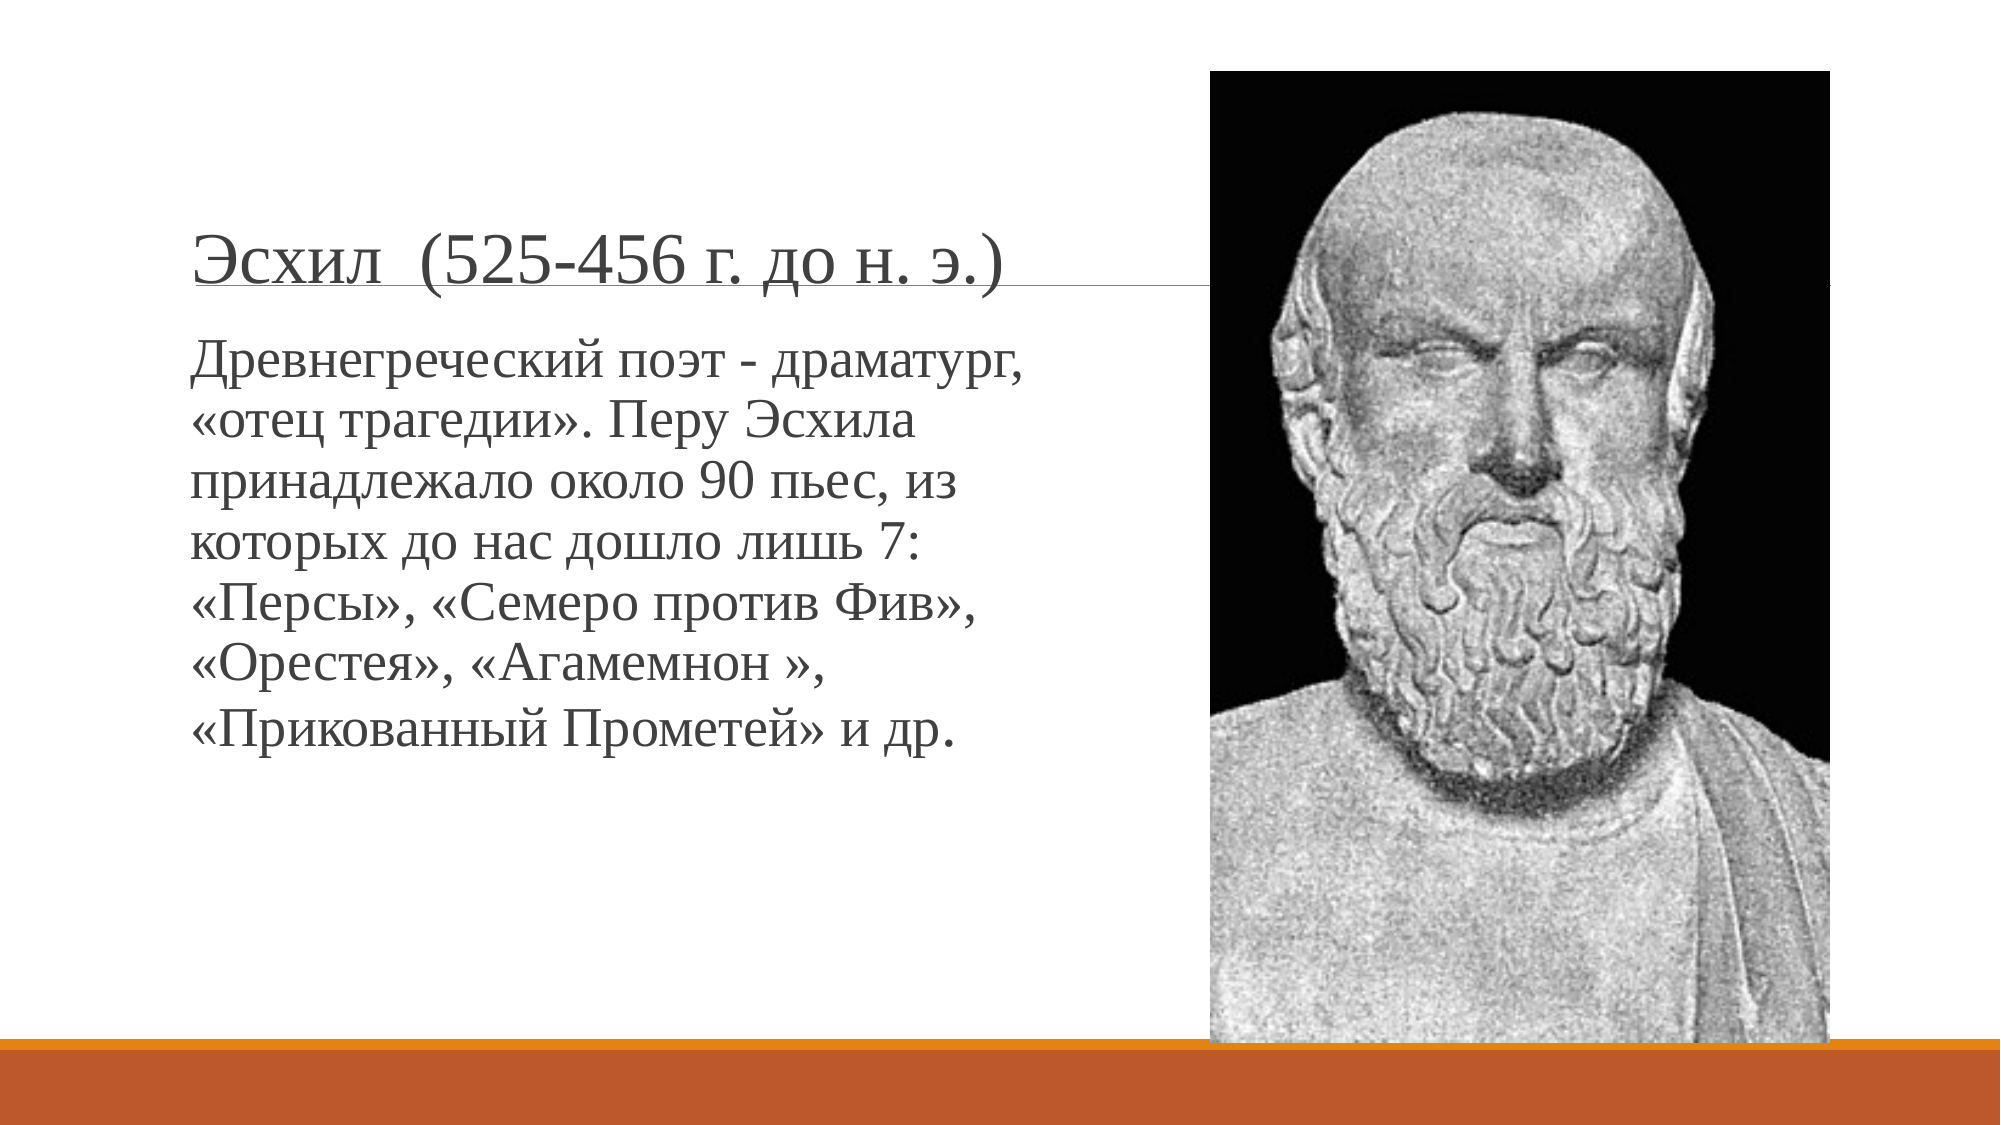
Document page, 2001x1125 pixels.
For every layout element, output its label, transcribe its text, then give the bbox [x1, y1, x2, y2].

list Эсхил (525-456 г. до н. э.) Древнегреческий поэт - драматург, «отец трагедии». Перу Эсхила принадлежало около 90 пьес, из которых до нас дошло лишь 7: «Персы», «Семеро против Фив», «Орестея», «Агамемнон », «Прикованный Прометей» и др. [175, 213, 1079, 954]
picture [1210, 70, 1831, 1044]
